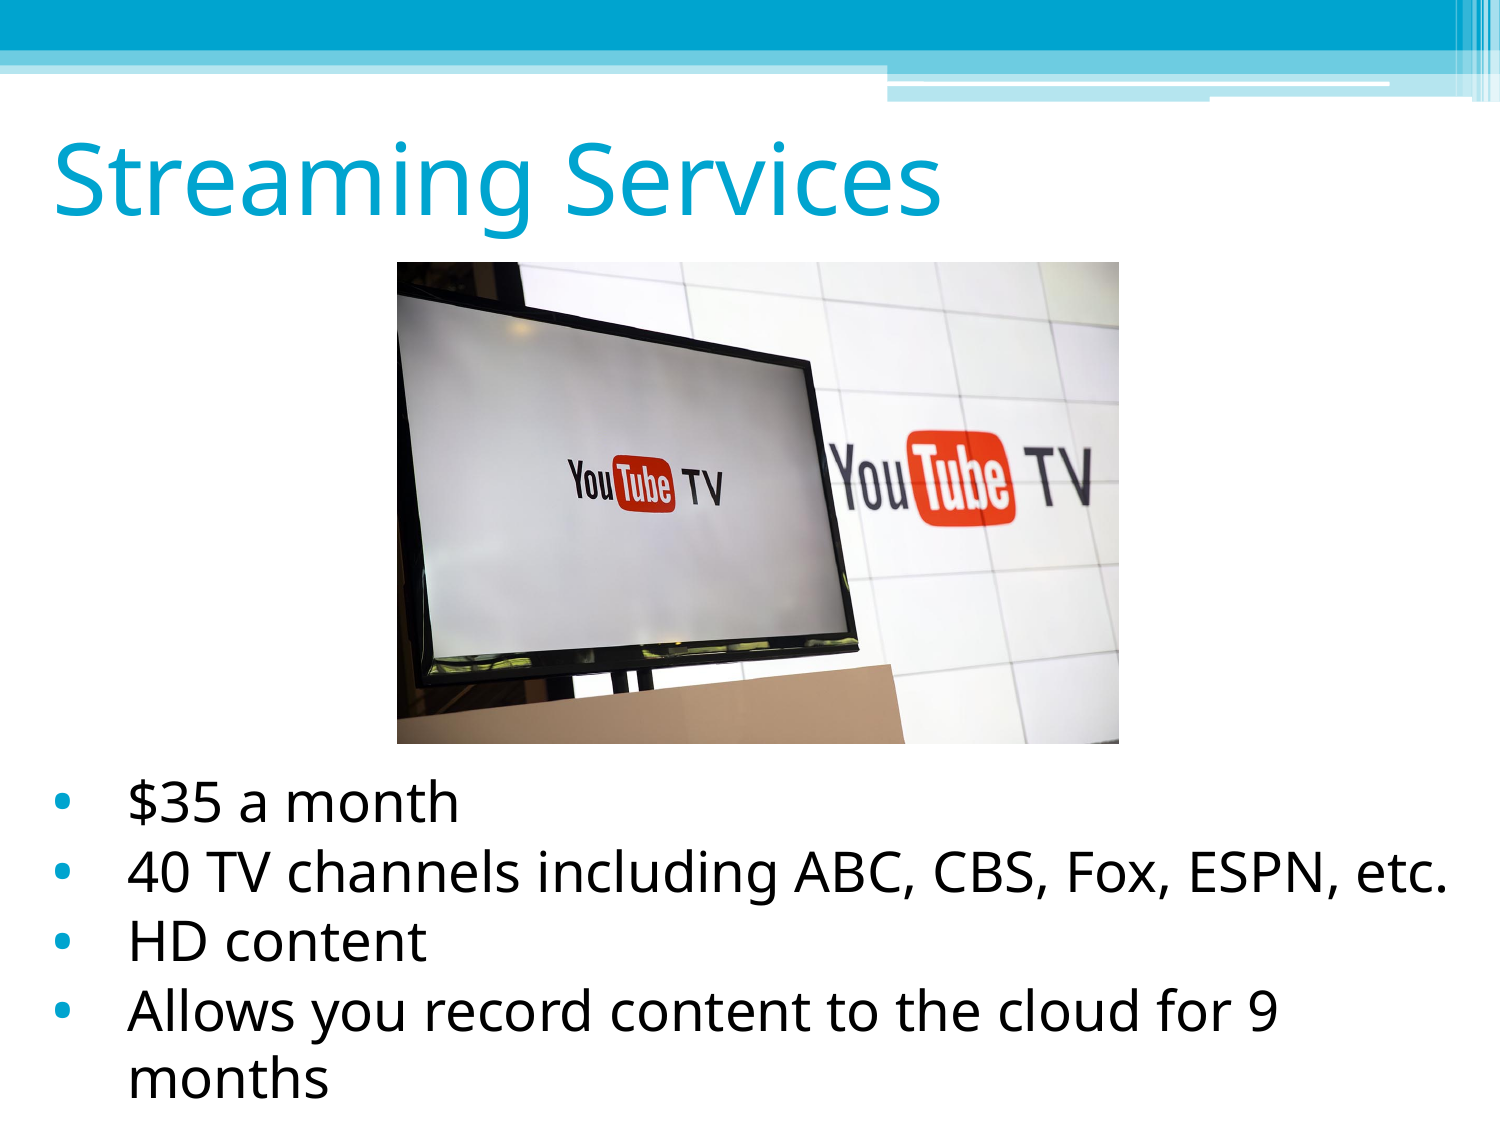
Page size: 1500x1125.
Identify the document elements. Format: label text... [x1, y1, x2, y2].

title Streaming Services [37, 87, 1500, 263]
list $35 a month 40 TV channels including ABC, CBS, Fox, ESPN, etc. HD content Allows you record content to the cloud for 9 months [37, 758, 1500, 1078]
picture [397, 262, 1119, 744]
